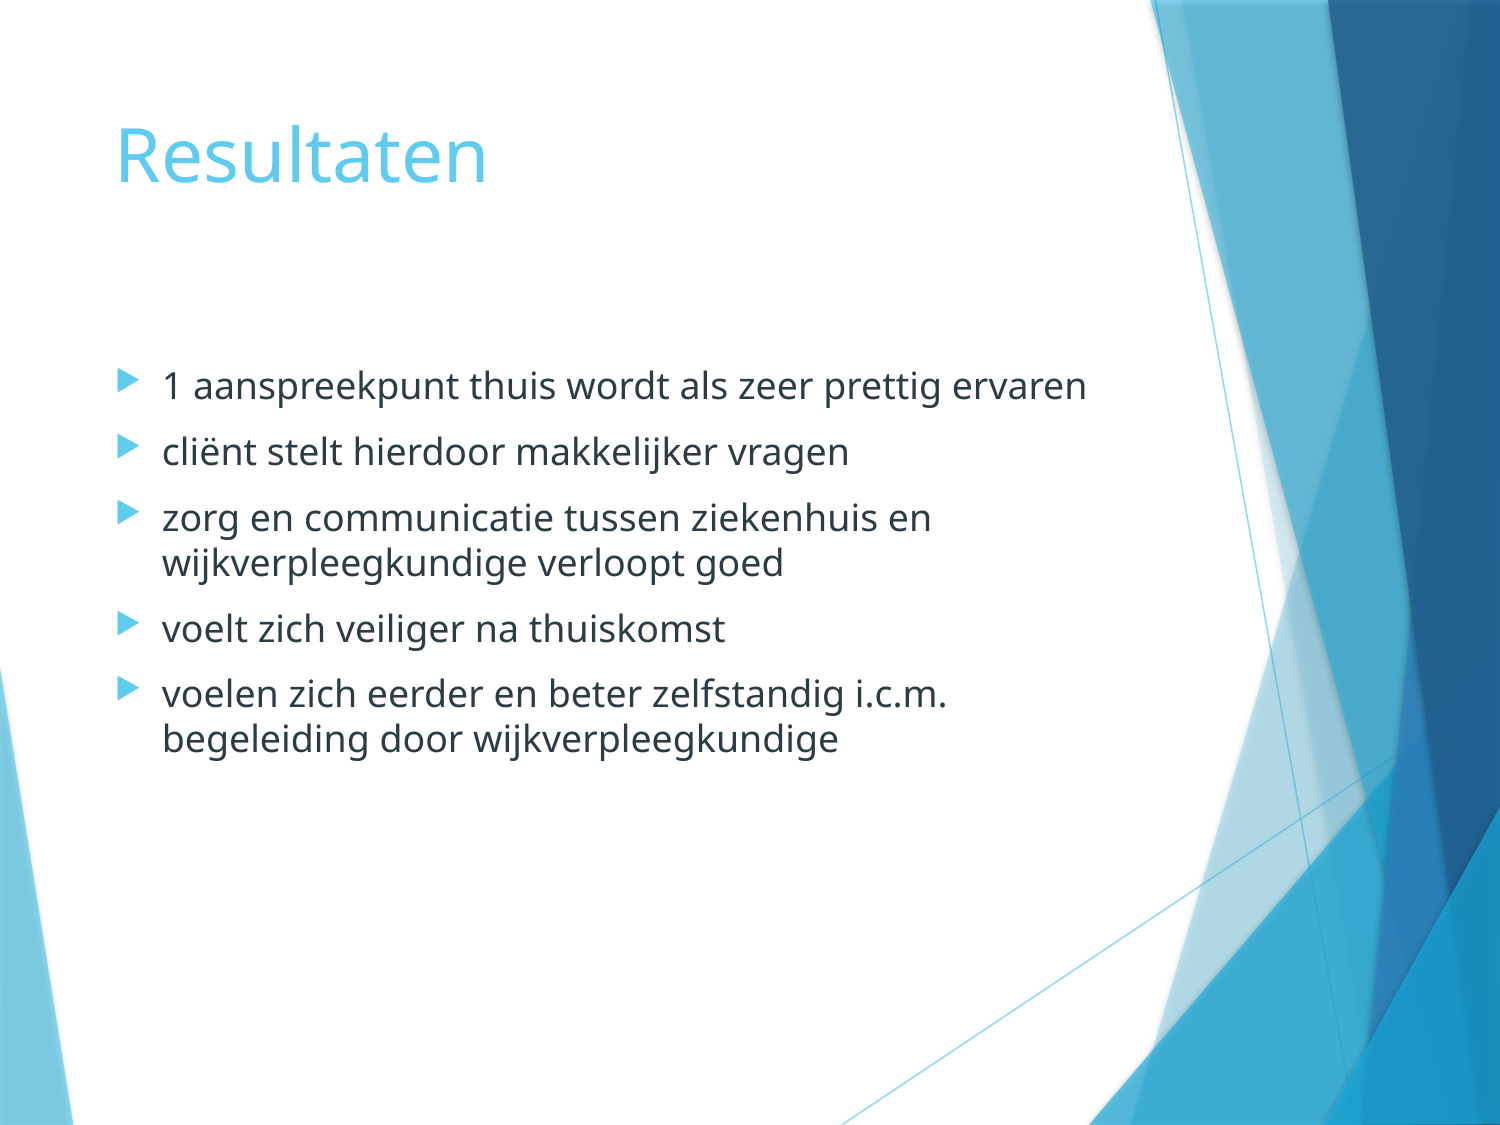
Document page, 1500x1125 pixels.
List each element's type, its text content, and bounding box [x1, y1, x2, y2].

list 1 aanspreekpunt thuis wordt als zeer prettig ervaren cliënt stelt hierdoor makkelijker vragen zorg en communicatie tussen ziekenhuis en wijkverpleegkundige verloopt goed voelt zich veiliger na thuiskomst voelen zich eerder en beter zelfstandig i.c.m. begeleiding door wijkverpleegkundige [99, 354, 1142, 992]
title Resultaten [99, 99, 1142, 317]
